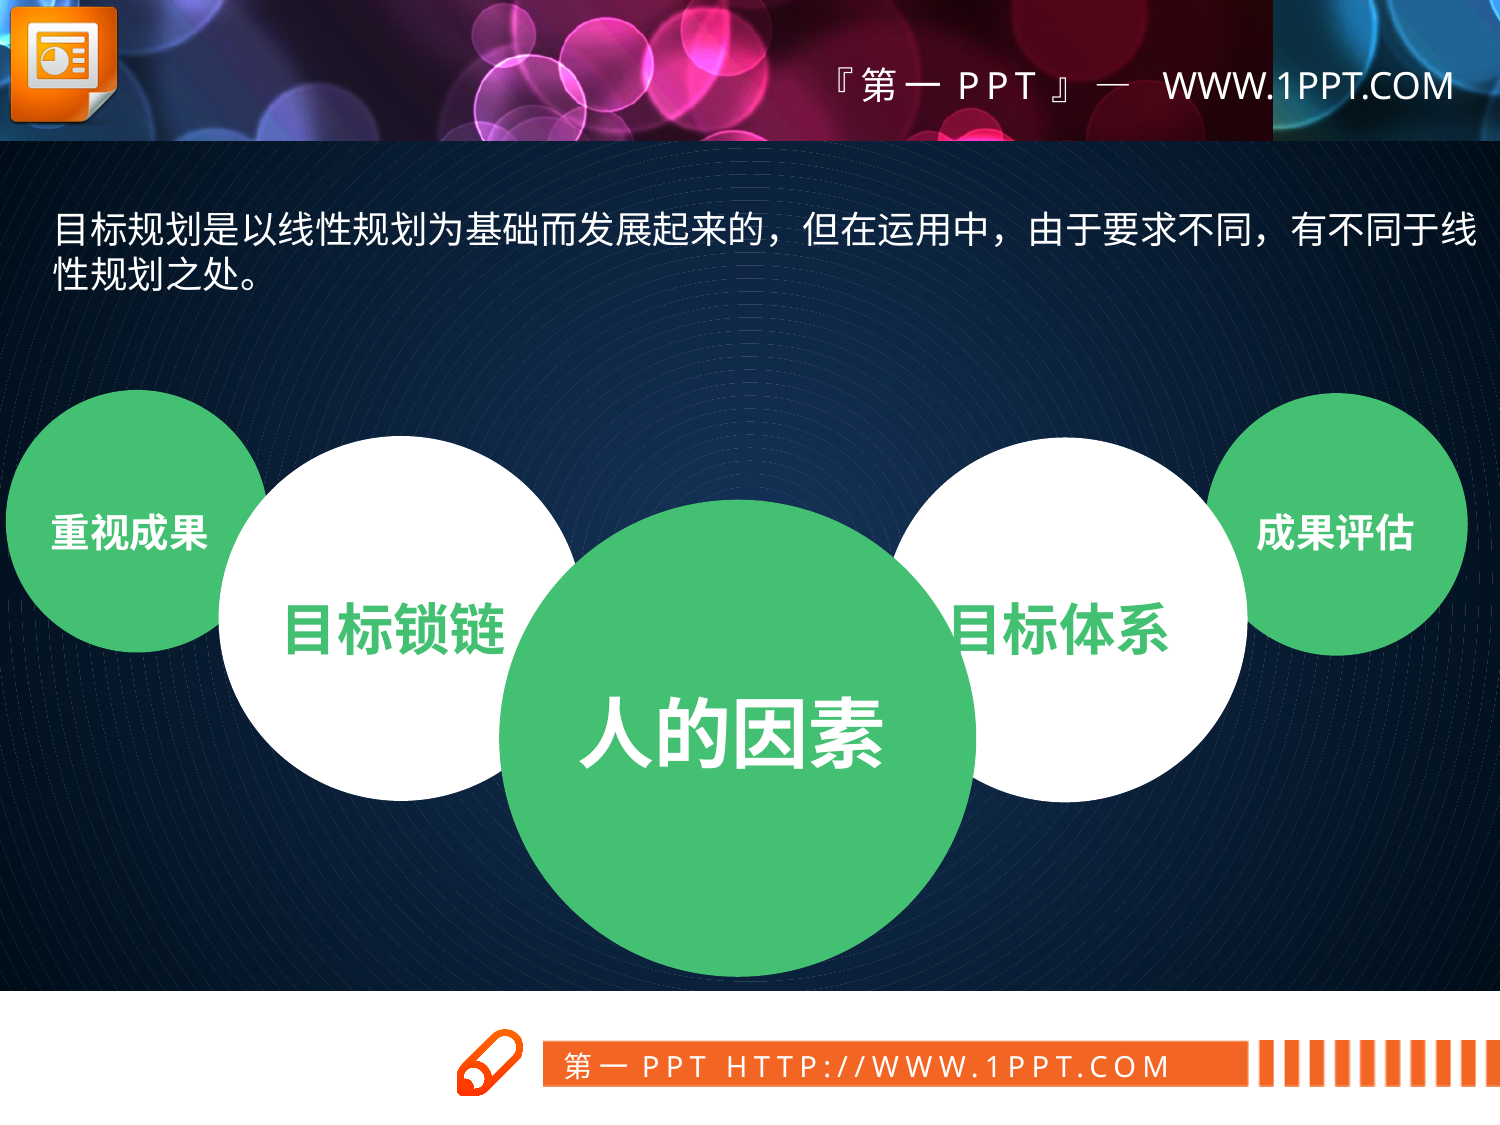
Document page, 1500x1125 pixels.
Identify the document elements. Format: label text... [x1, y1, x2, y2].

text_box 目标规划是以线性规划为基础而发展起来的，但在运用中，由于要求不同，有不同于线性规划之处。 [32, 196, 1500, 307]
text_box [1204, 392, 1468, 656]
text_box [498, 499, 977, 977]
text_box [882, 437, 1248, 803]
picture [0, 0, 1500, 141]
picture [543, 1040, 1500, 1087]
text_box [218, 435, 584, 802]
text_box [5, 389, 269, 653]
